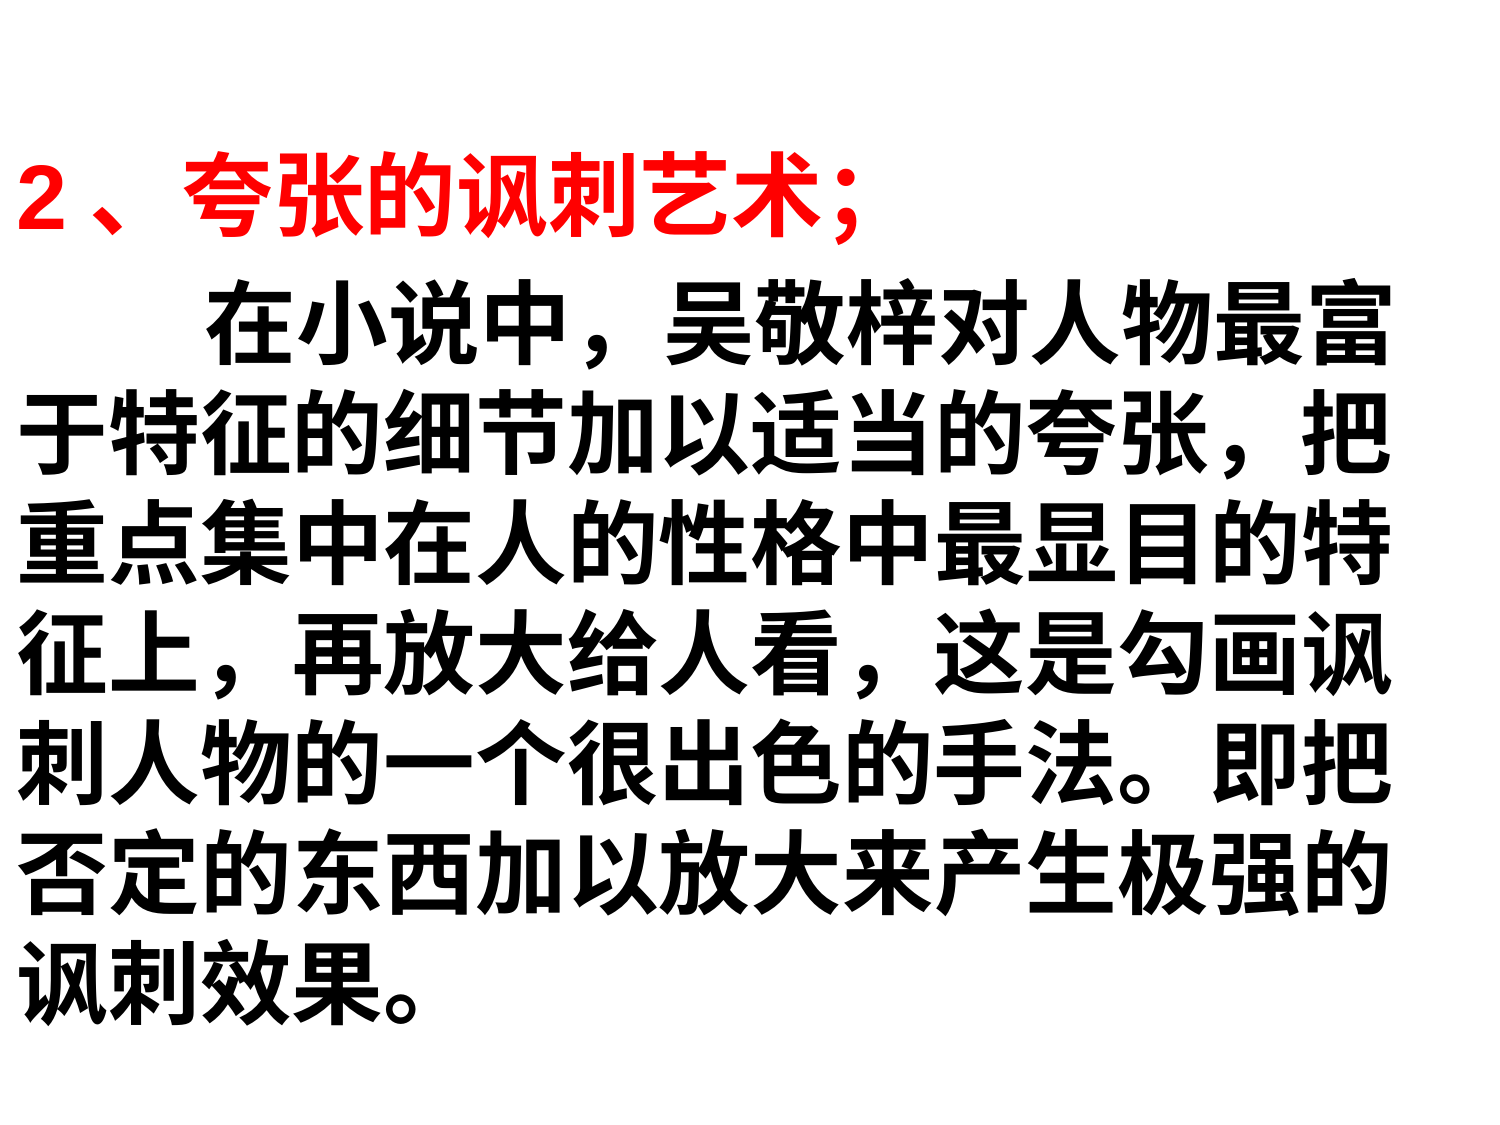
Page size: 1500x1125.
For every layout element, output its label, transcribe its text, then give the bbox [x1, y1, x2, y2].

list 2、夸张的讽刺艺术； 在小说中，吴敬梓对人物最富于特征的细节加以适当的夸张，把重点集中在人的性格中最显目的特征上，再放大给人看，这是勾画讽刺人物的一个很出色的手法。即把否定的东西加以放大来产生极强的讽刺效果。 [1, 2, 1499, 1122]
